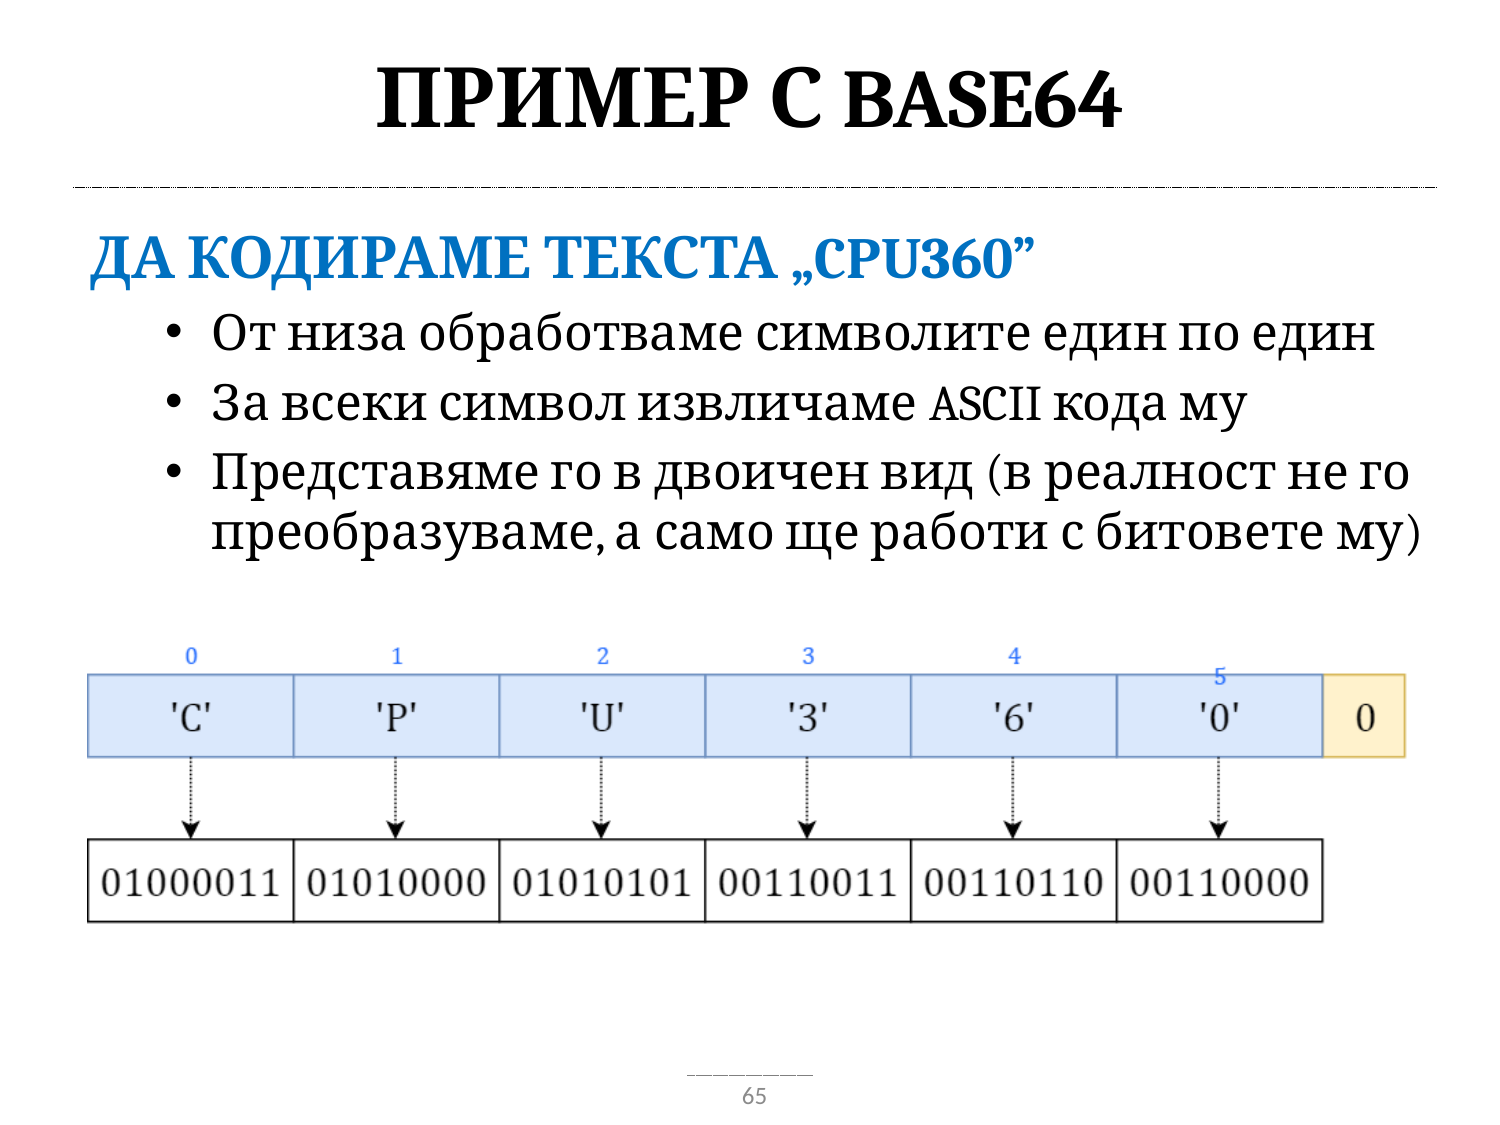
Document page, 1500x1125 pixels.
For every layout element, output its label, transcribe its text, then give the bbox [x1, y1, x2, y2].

picture [87, 612, 1408, 926]
title Пример с Base64 [0, 0, 1500, 188]
list Да кодираме текста „CPU360” От низа обработваме символите един по един За всеки символ извличаме ASCII кода му Представяме го в двоичен вид (в реалност не го преобразуваме, а само ще работи с битовете му) [75, 212, 1450, 1063]
slide_number 65 [579, 1065, 930, 1125]
